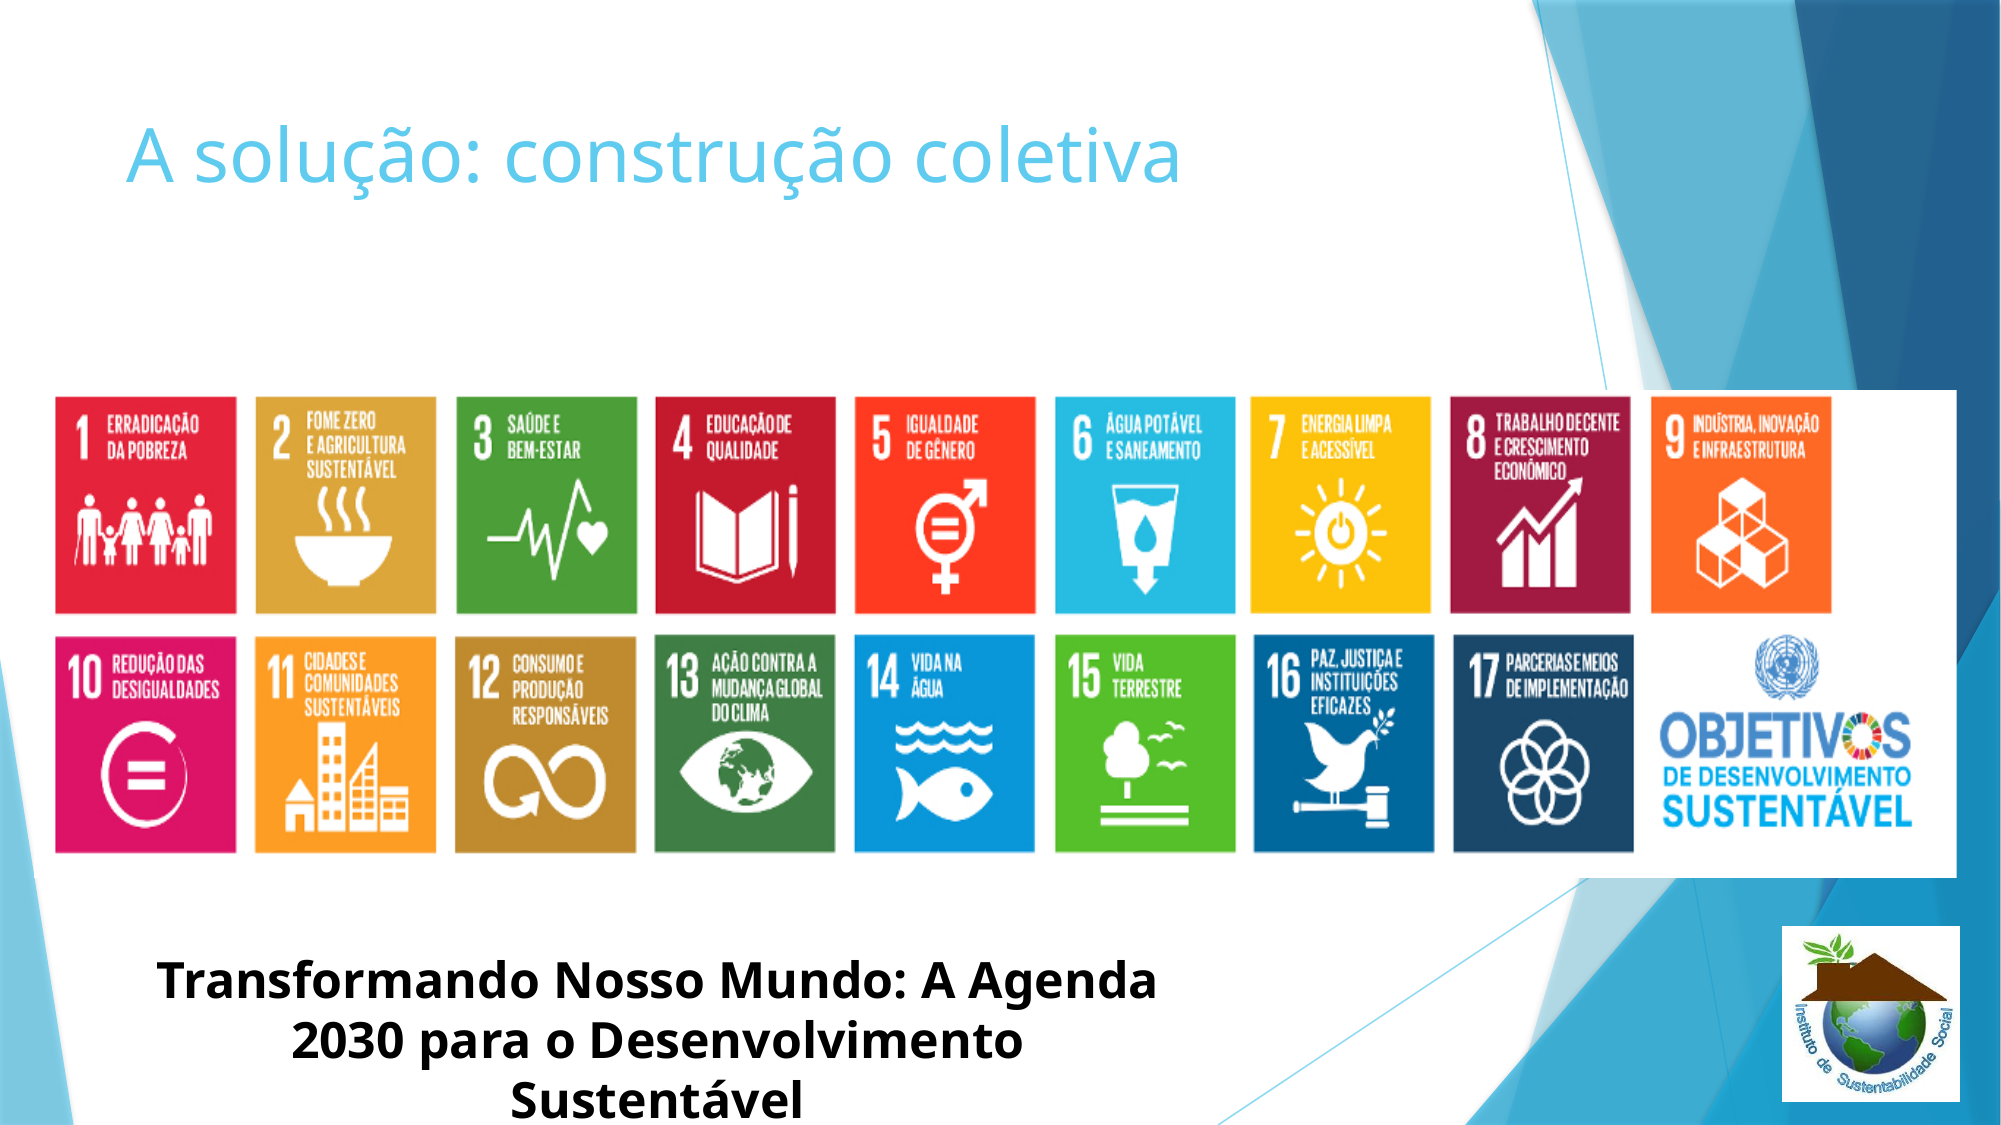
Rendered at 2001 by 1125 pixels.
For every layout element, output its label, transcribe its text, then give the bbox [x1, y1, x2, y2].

picture [1782, 926, 1960, 1102]
title A solução: construção coletiva [111, 99, 1522, 317]
picture [33, 390, 1958, 878]
text_box Transformando Nosso Mundo: A Agenda 2030 para o Desenvolvimento Sustentável [129, 940, 1187, 1125]
